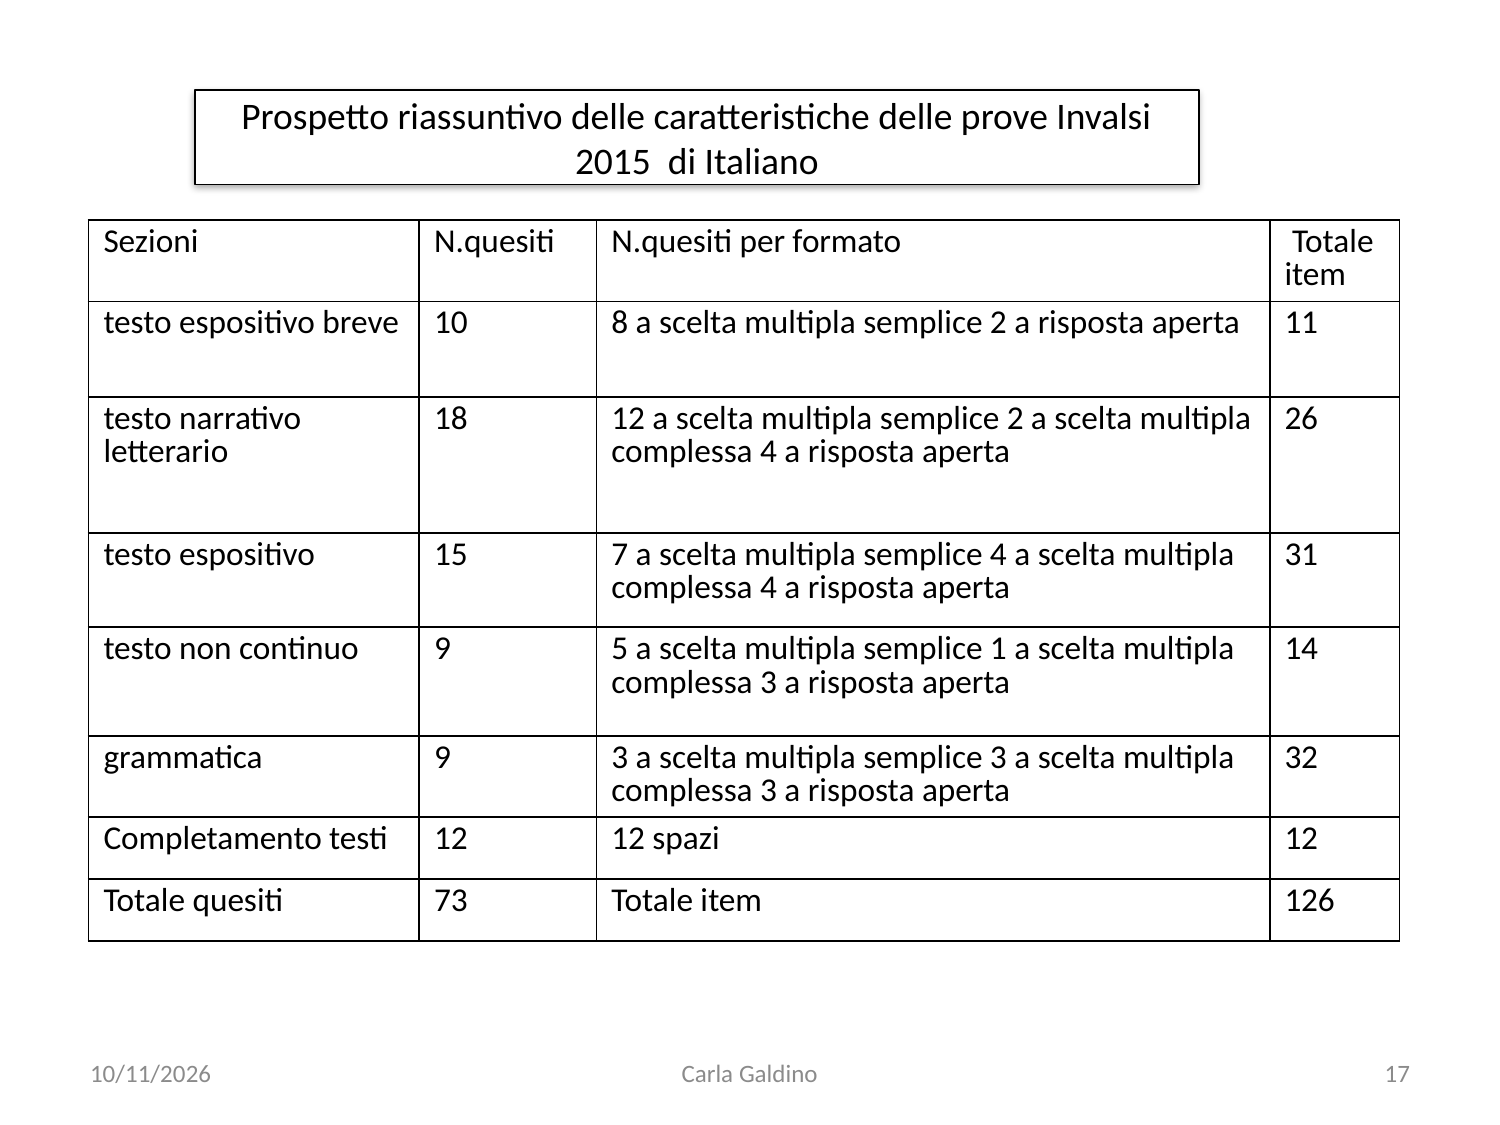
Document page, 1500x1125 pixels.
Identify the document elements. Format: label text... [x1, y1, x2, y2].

table_cell 26 [1271, 398, 1399, 532]
table_cell 5 a scelta multipla semplice 1 a scelta multipla complessa 3 a risposta aperta [597, 628, 1269, 735]
table_cell 14 [1271, 628, 1399, 735]
table_cell testo espositivo [89, 534, 418, 626]
table_cell 12 spazi [597, 818, 1269, 878]
table_cell testo non continuo [89, 628, 418, 735]
slide_number 17 [1074, 1042, 1425, 1103]
table_cell 7 a scelta multipla semplice 4 a scelta multipla complessa 4 a risposta aperta [597, 534, 1269, 626]
table_cell testo narrativo letterario [89, 398, 418, 532]
table_cell 9 [420, 628, 596, 735]
table_cell 12 [420, 818, 596, 878]
table_cell grammatica [89, 737, 418, 816]
table_cell 15 [420, 534, 596, 626]
table_cell 9 [420, 737, 596, 816]
text_box Prospetto riassuntivo delle caratteristiche delle prove Invalsi 2015 di Italiano [194, 89, 1200, 185]
table_cell 12 [1271, 818, 1399, 878]
footer Carla Galdino [512, 1042, 988, 1103]
table_cell 31 [1271, 534, 1399, 626]
table_cell Completamento testi [89, 818, 418, 878]
table_cell 126 [1271, 880, 1399, 940]
table_cell 8 a scelta multipla semplice 2 a risposta aperta [597, 302, 1269, 396]
table_cell 3 a scelta multipla semplice 3 a scelta multipla complessa 3 a risposta aperta [597, 737, 1269, 816]
table_header Sezioni [89, 221, 418, 301]
table_header N.quesiti per formato [597, 221, 1269, 301]
table_cell testo espositivo breve [89, 302, 418, 396]
table_header N.quesiti [420, 221, 596, 301]
table_cell 32 [1271, 737, 1399, 816]
table_cell Totale item [597, 880, 1269, 940]
table_header Totale item [1271, 221, 1399, 301]
table_cell 12 a scelta multipla semplice 2 a scelta multipla complessa 4 a risposta aperta [597, 398, 1269, 532]
table_cell 11 [1271, 302, 1399, 396]
table_cell Totale quesiti [89, 880, 418, 940]
table_cell 73 [420, 880, 596, 940]
table_cell 18 [420, 398, 596, 532]
table_cell 10 [420, 302, 596, 396]
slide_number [75, 1042, 425, 1103]
